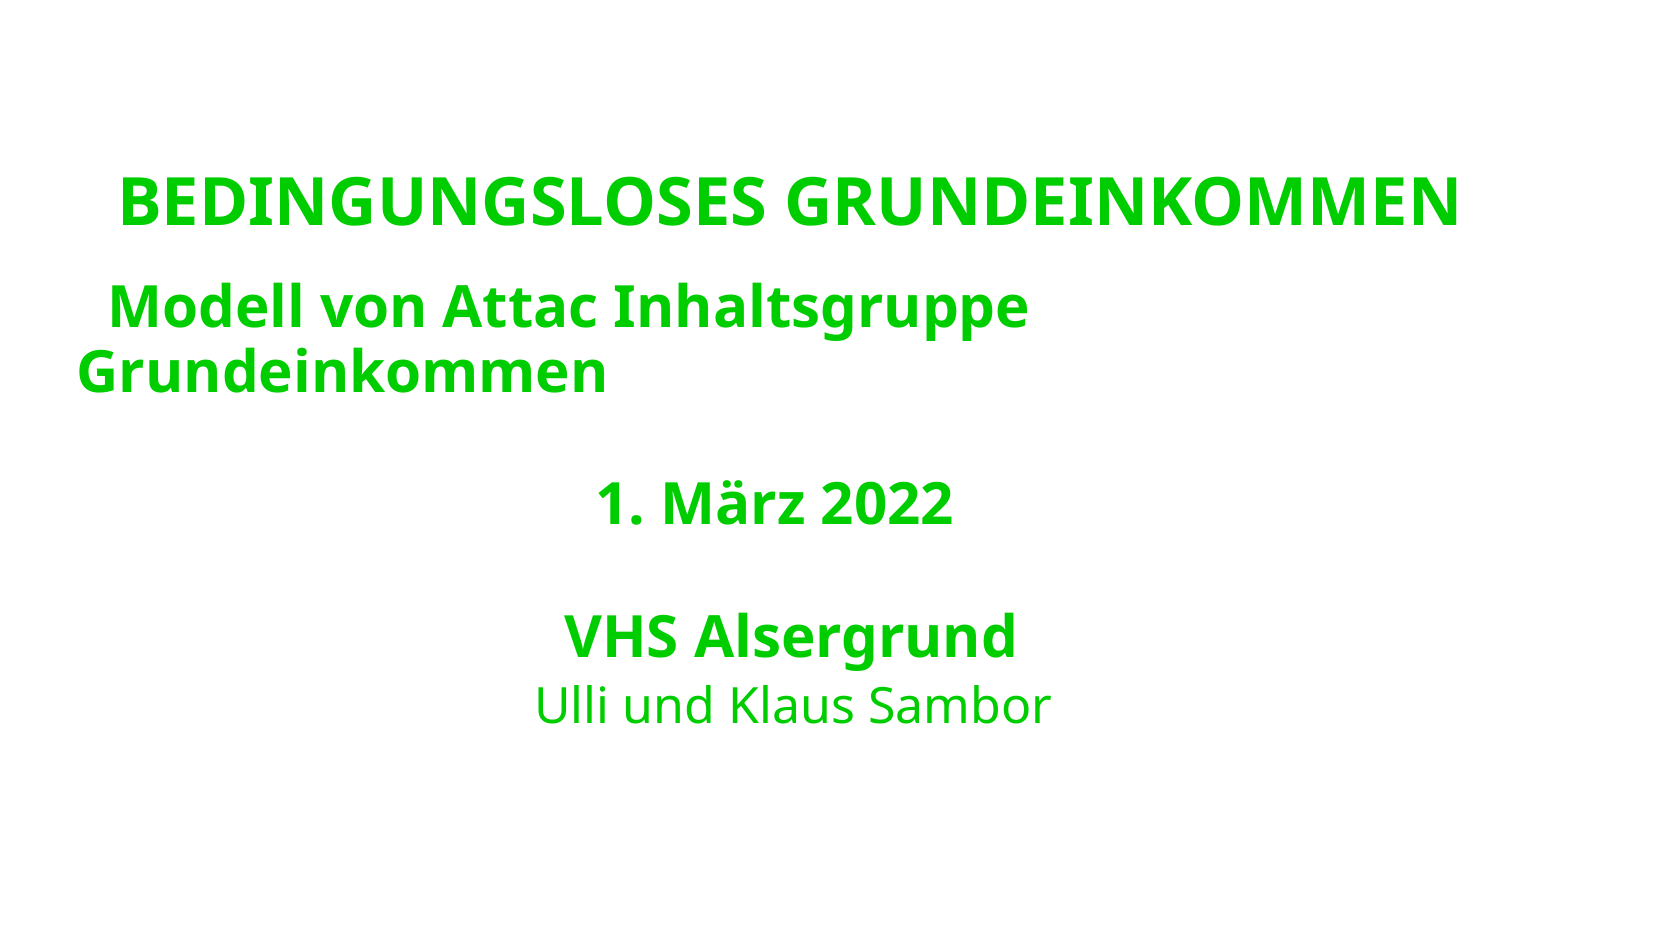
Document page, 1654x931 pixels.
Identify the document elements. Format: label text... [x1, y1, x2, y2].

title BEDINGUNGSLOSES GRUNDEINKOMMEN [82, 37, 1571, 192]
subtitle Modell von Attac Inhaltsgruppe Grundeinkommen 1. März 2022 VHS Alsergrund Ulli und Klaus Sambor [76, 236, 1565, 776]
